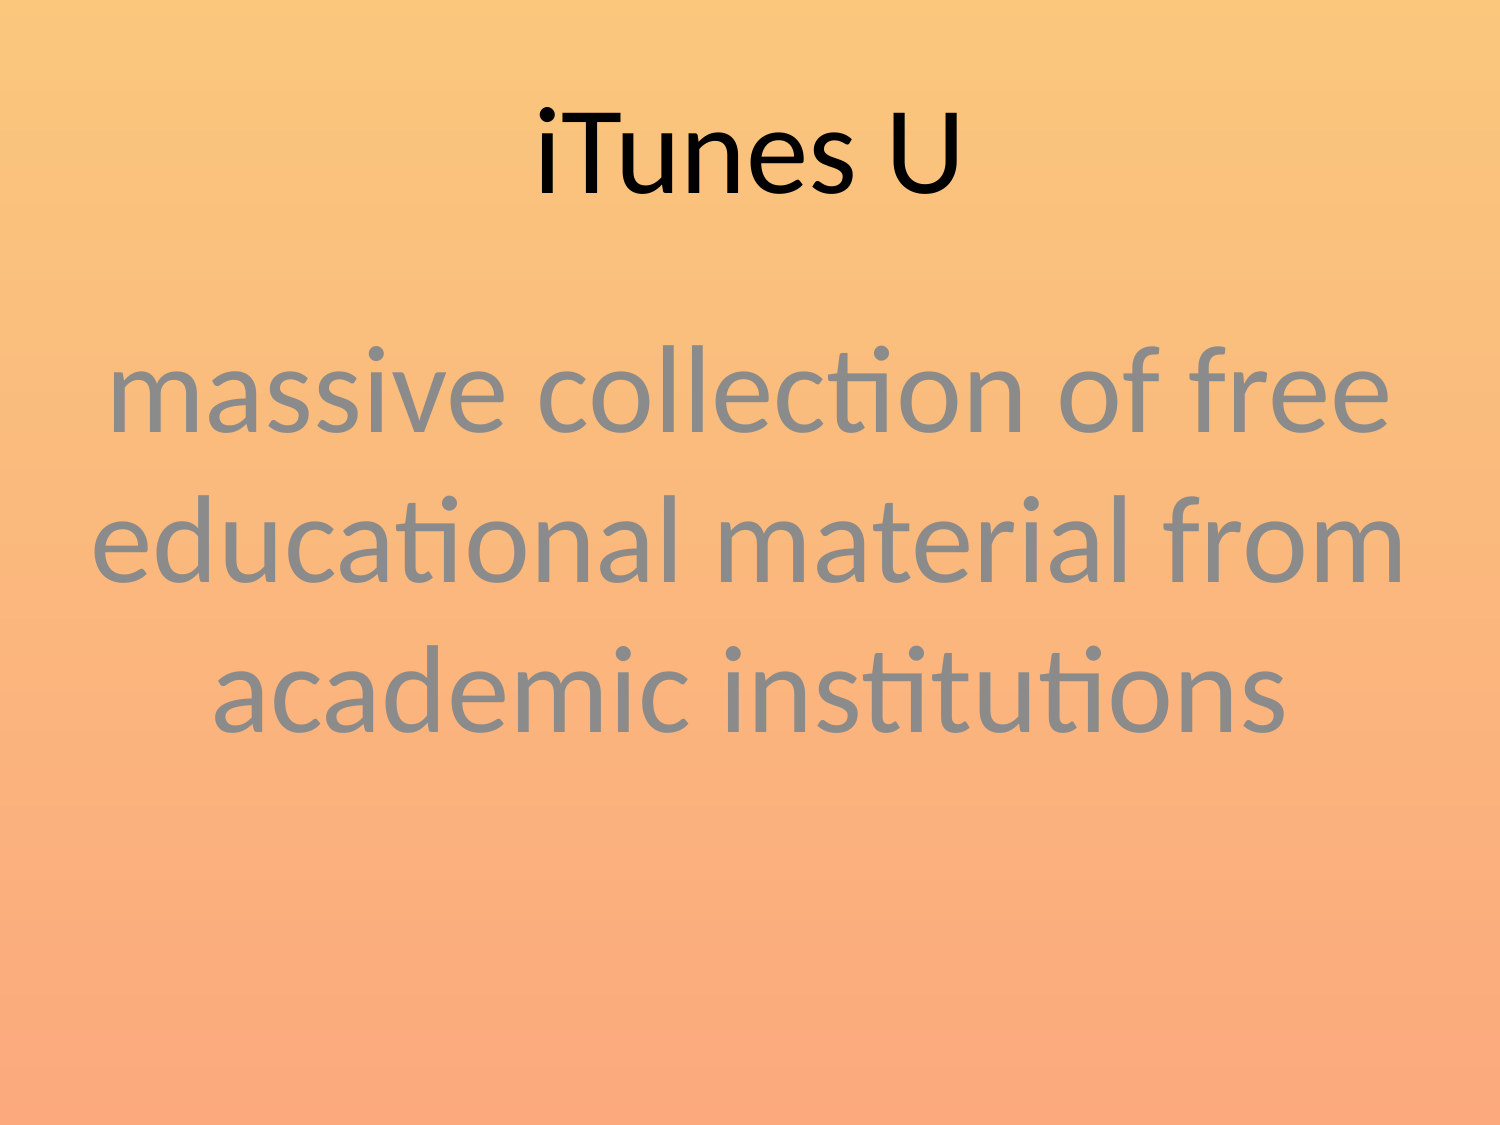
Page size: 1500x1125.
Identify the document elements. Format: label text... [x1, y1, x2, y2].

subtitle massive collection of free educational material from academic institutions [24, 299, 1475, 1025]
title iTunes U [24, 37, 1475, 250]
